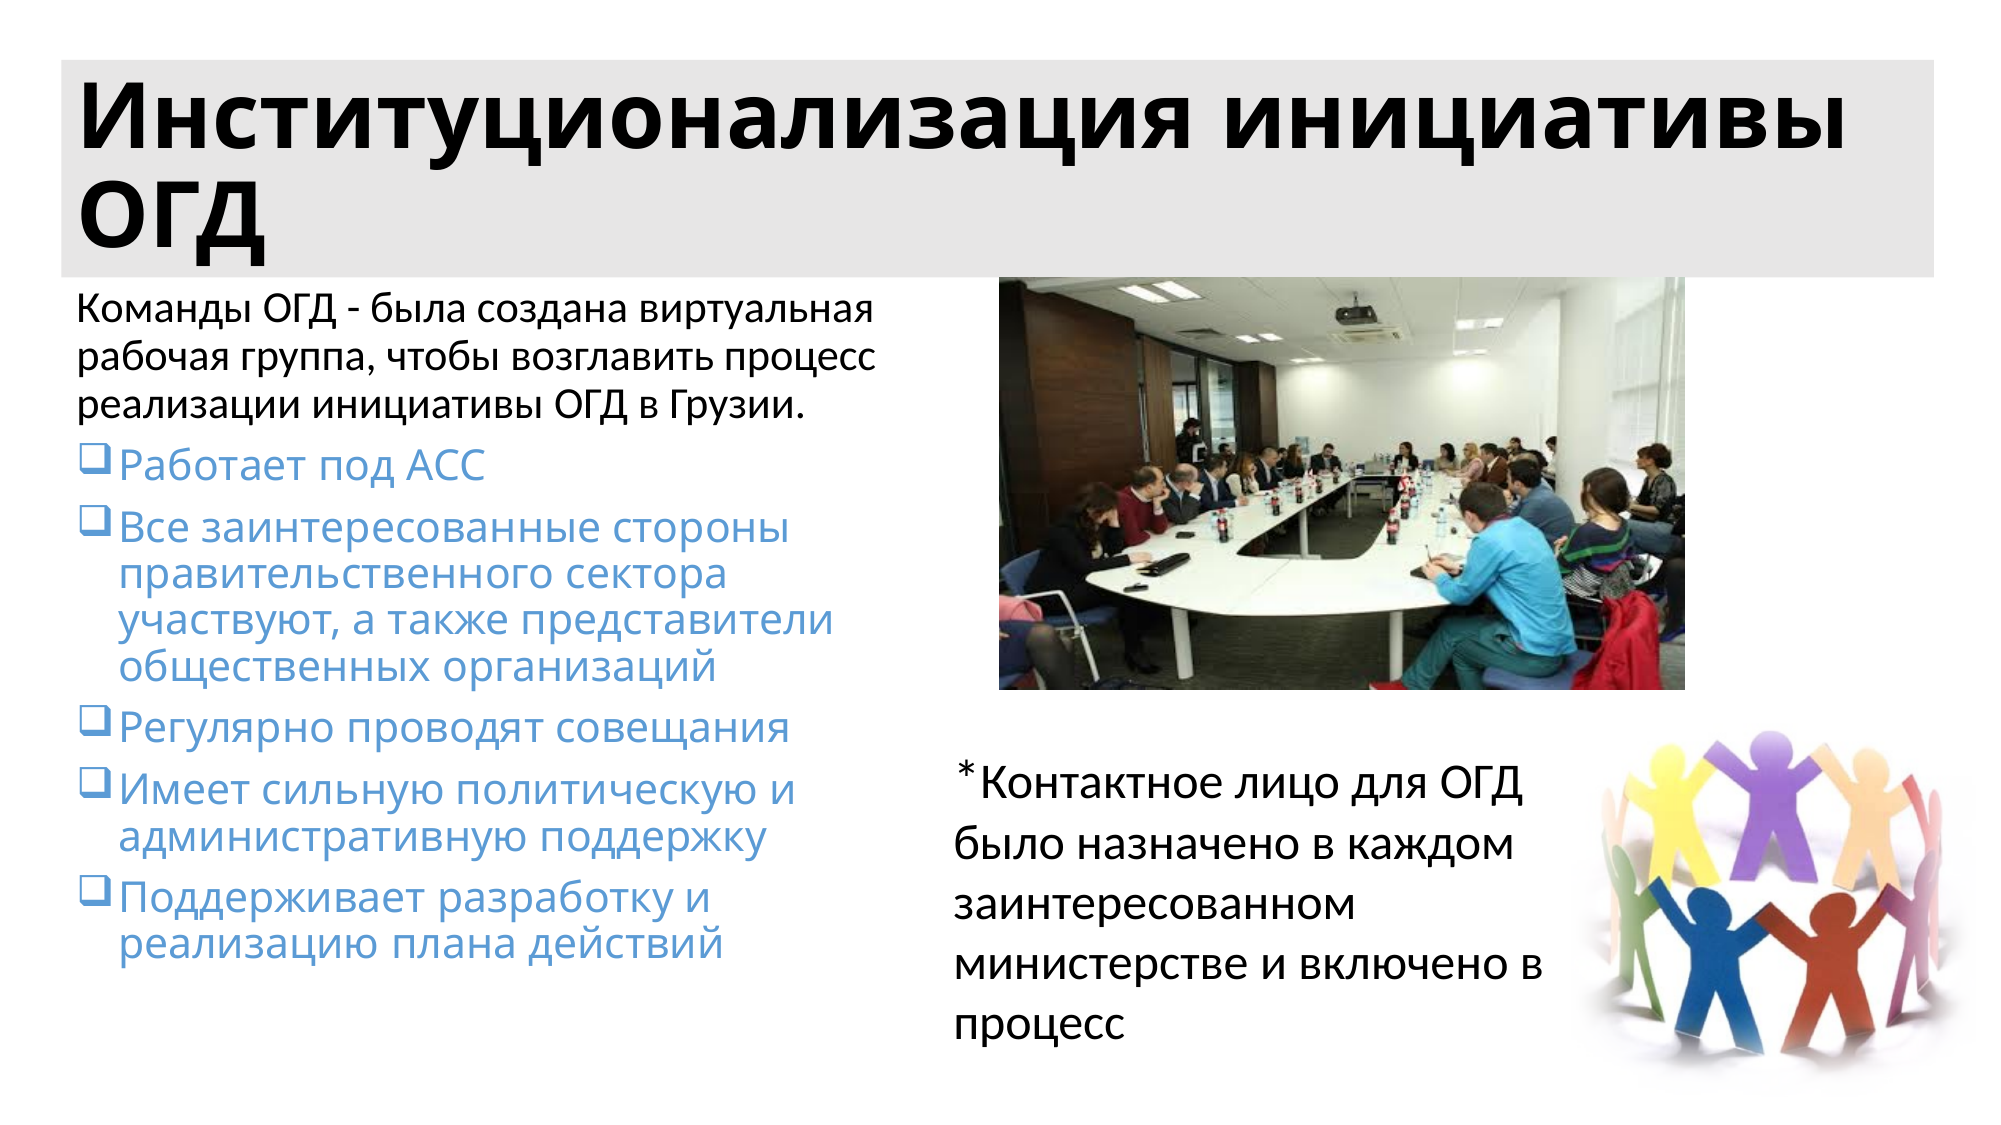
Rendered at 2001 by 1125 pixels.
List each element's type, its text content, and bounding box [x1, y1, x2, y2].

title Институционализация инициативы ОГД [61, 59, 1934, 278]
text_box *Контактное лицо для ОГД было назначено в каждом заинтересованном министерстве и включено в процесс [938, 737, 1569, 1057]
list Команды ОГД - была создана виртуальная рабочая группа, чтобы возглавить процесс реализации инициативы ОГД в Грузии. Работает под ACC Все заинтересованные стороны правительственного сектора участвуют, а также представители общественных организаций Регулярно проводят совещания Имеет сильную политическую и административную поддержку Поддерживает разработку и реализацию плана действий [61, 277, 956, 992]
picture [999, 277, 1978, 1099]
